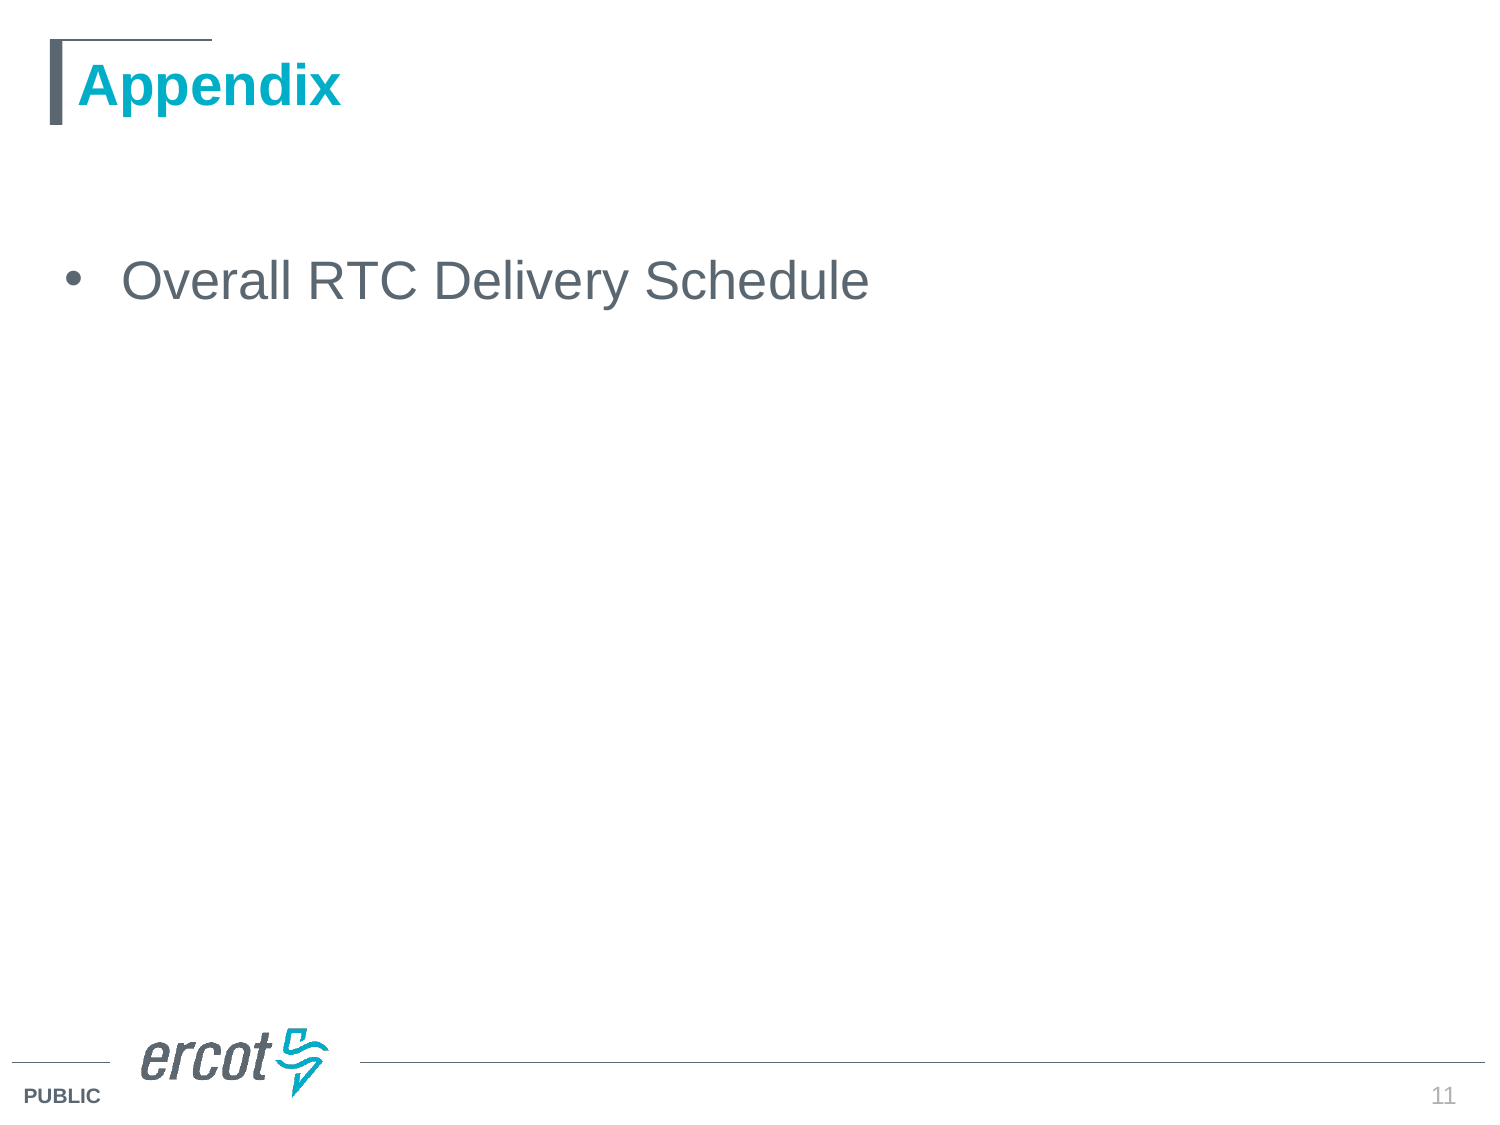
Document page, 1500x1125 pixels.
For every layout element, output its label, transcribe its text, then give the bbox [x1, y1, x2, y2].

list Overall RTC Delivery Schedule [50, 162, 1450, 992]
title Appendix [62, 39, 1450, 125]
slide_number 11 [1400, 1076, 1488, 1113]
picture [137, 1024, 332, 1100]
